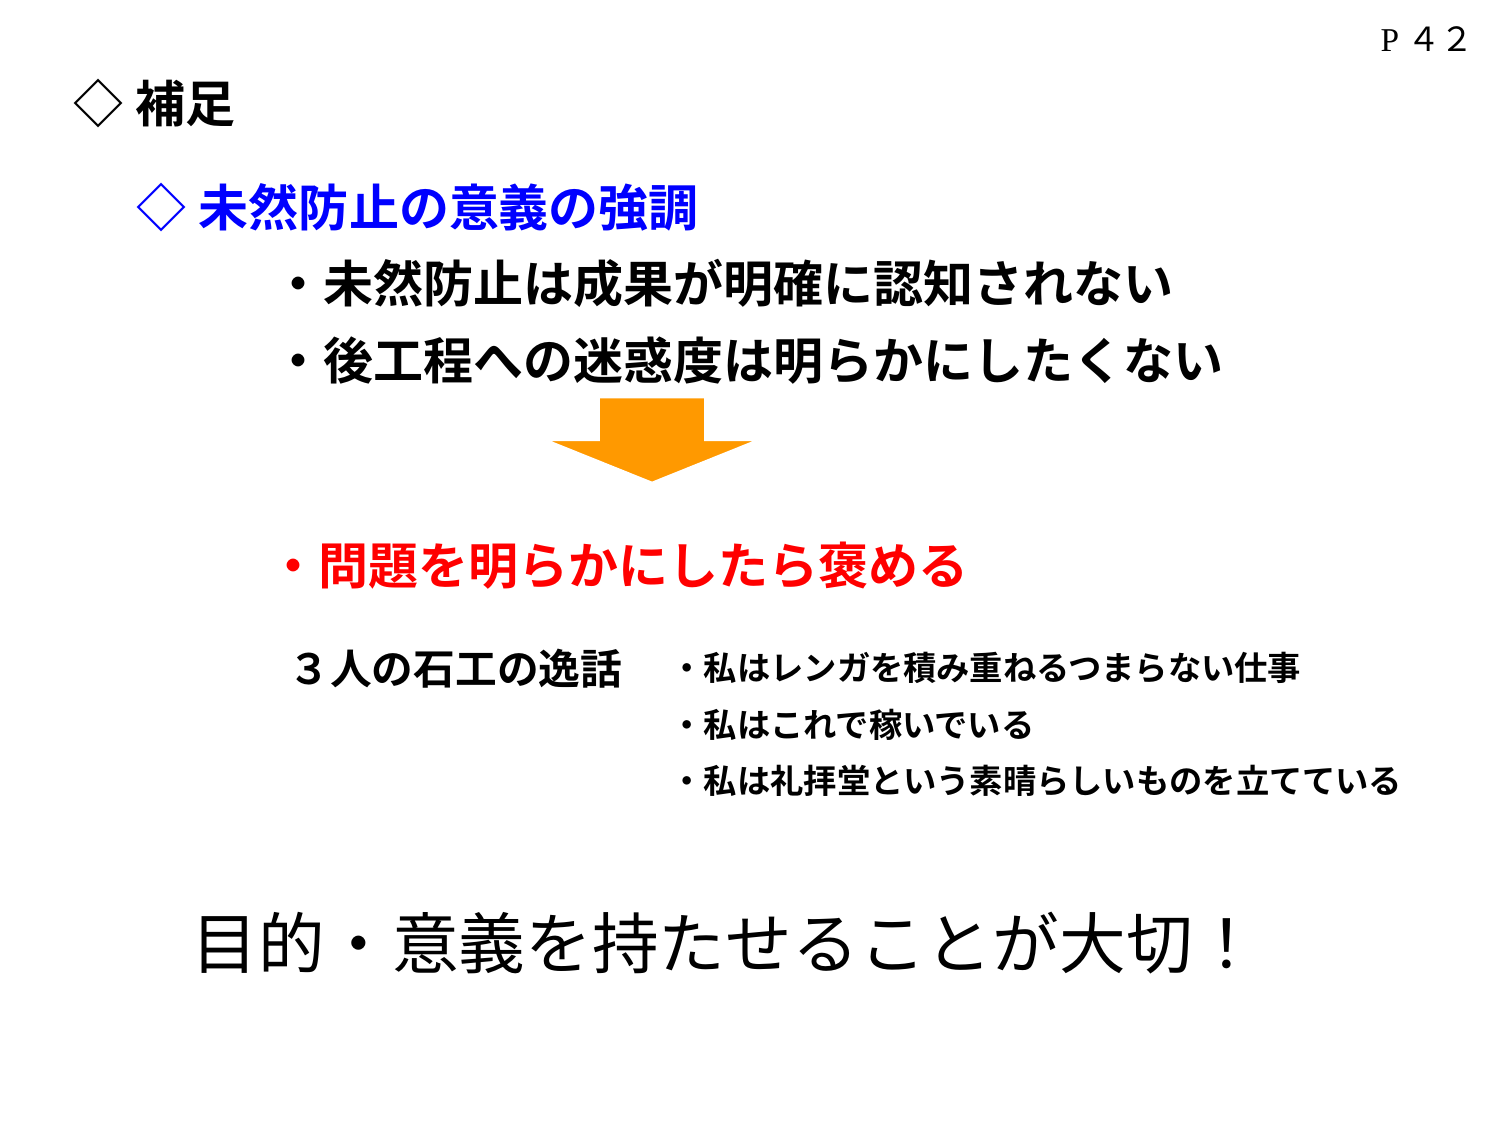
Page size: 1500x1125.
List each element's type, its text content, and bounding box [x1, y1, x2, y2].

text_box ・後工程への迷惑度は明らかにしたくない [258, 321, 1269, 397]
text_box ・未然防止は成果が明確に認知されない [258, 244, 1269, 320]
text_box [273, 635, 1471, 817]
text_box P４２ [1365, 10, 1500, 66]
text_box ◇補足 [58, 65, 1069, 141]
text_box ◇未然防止の意義の強調 [122, 169, 1132, 244]
text_box 目的・意義を持たせることが大切！ [177, 894, 1275, 990]
text_box ・問題を明らかにしたら褒める [253, 527, 1264, 603]
text_box [545, 397, 759, 483]
